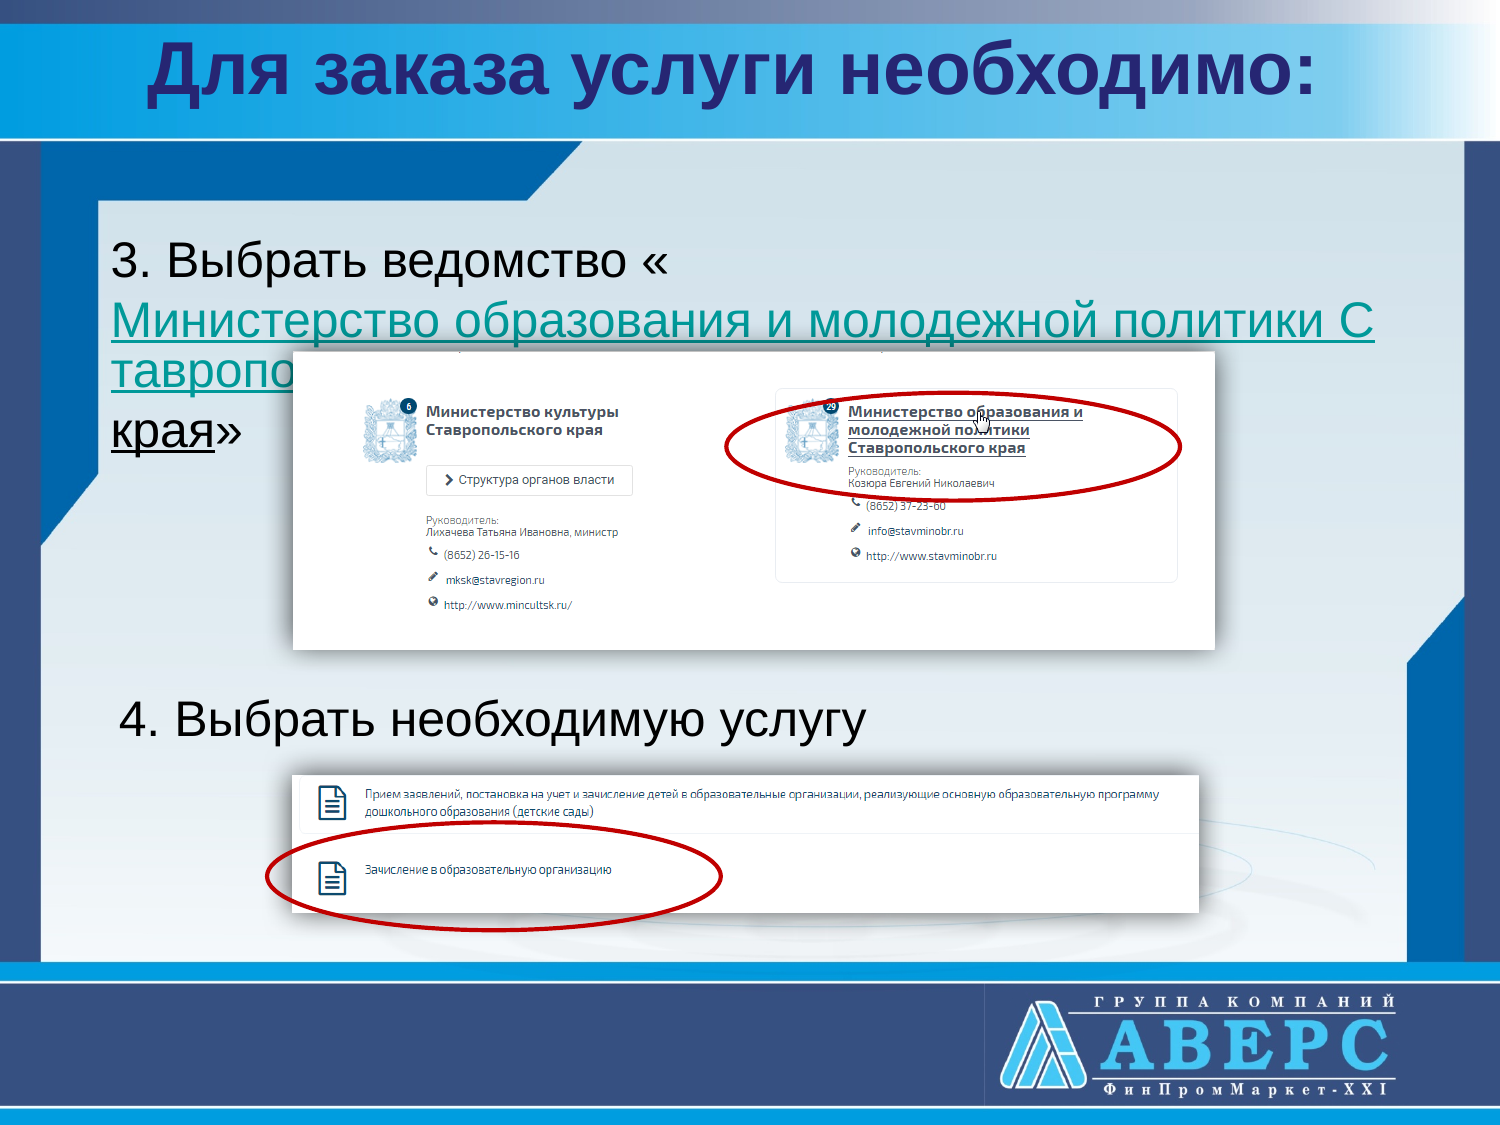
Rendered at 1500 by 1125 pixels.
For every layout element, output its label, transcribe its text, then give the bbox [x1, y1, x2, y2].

picture [0, 0, 1500, 962]
text_box [366, 923, 622, 933]
text_box 4. Выбрать необходимую услугу [104, 679, 1402, 755]
picture [0, 981, 1500, 1109]
text_box Для заказа услуги необходимо: [132, 11, 1334, 117]
text_box [264, 852, 286, 901]
text_box 3. Выбрать ведомство «Министерство образования и молодежной политики Ставропольского края» [95, 219, 1410, 415]
